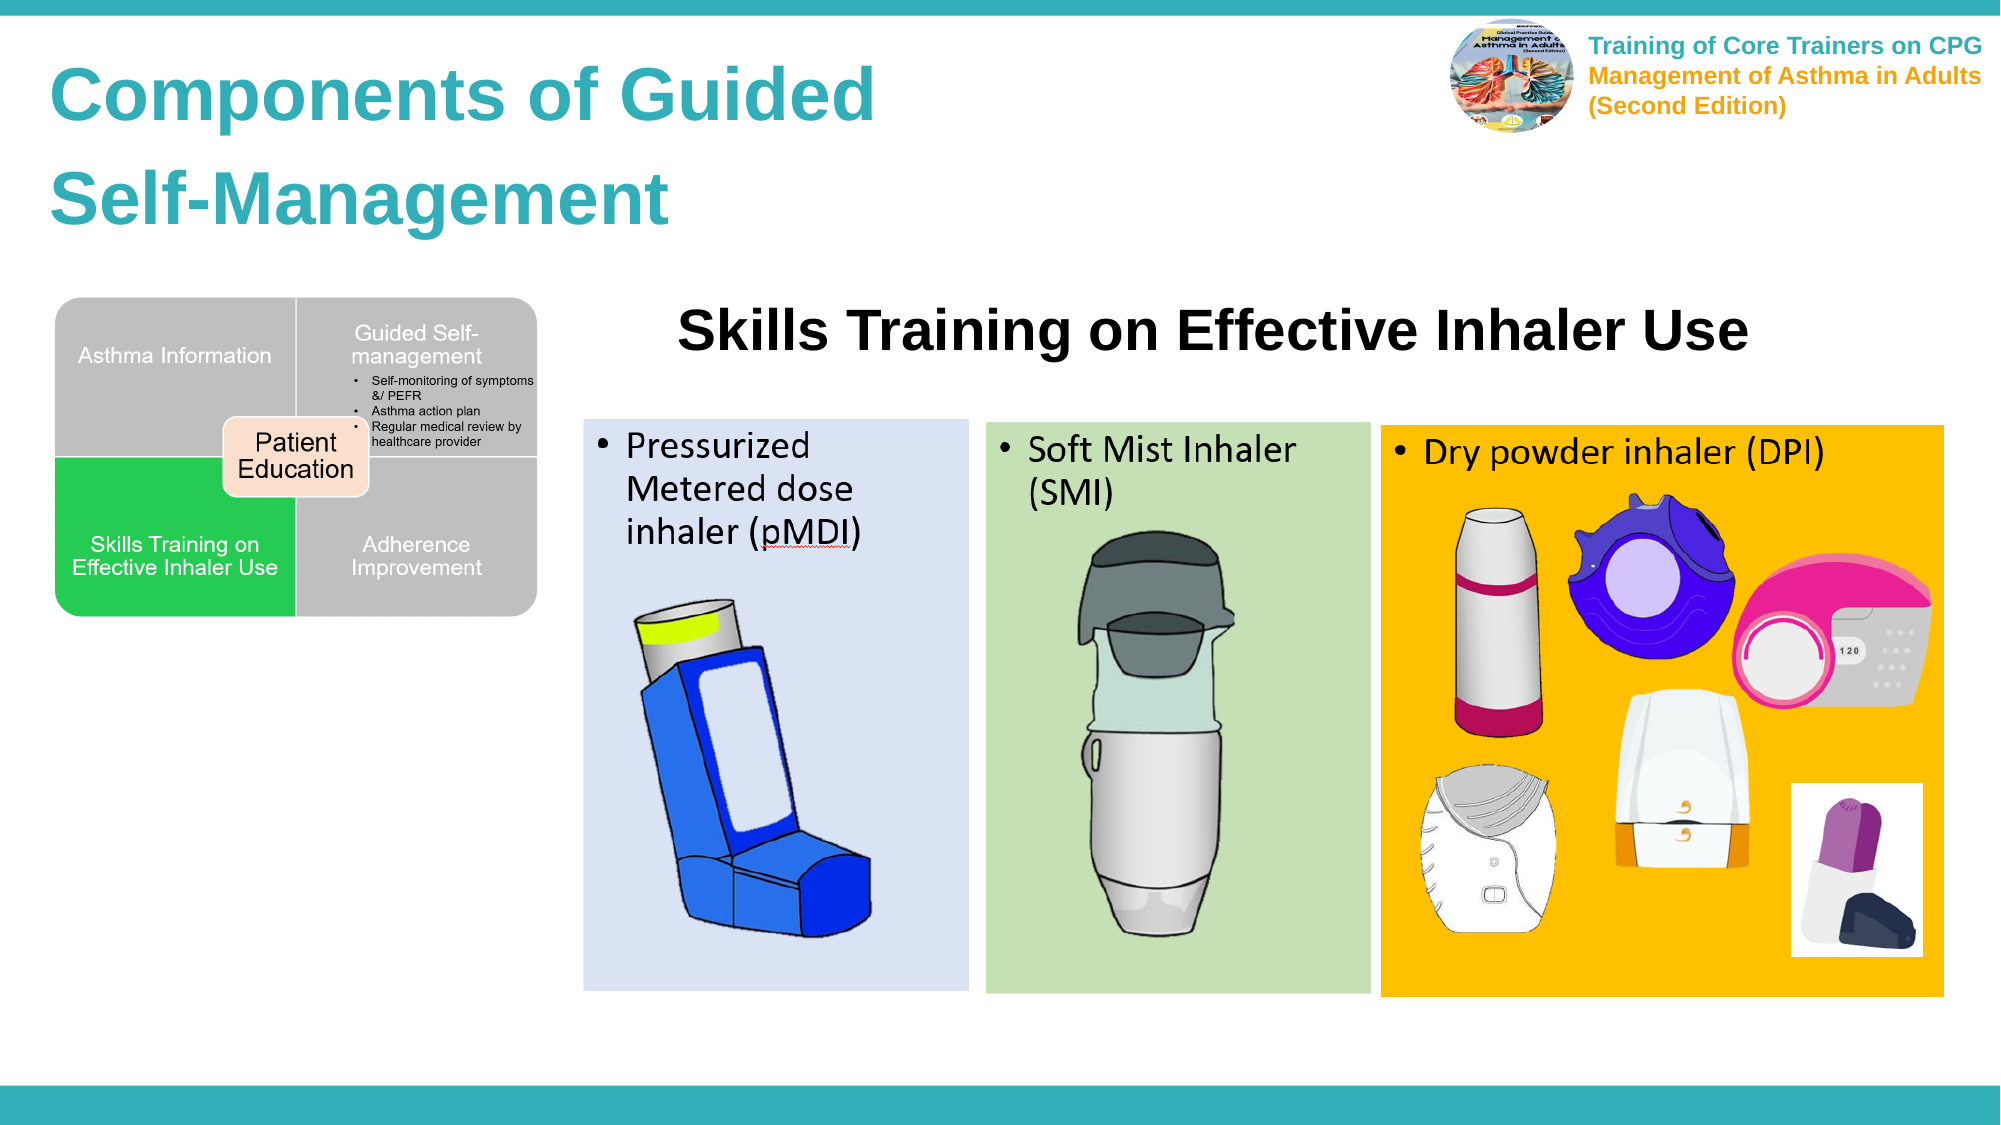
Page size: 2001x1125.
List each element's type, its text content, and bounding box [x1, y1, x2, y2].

list Components of Guided Self-Management [34, 79, 1639, 206]
picture [34, 284, 540, 622]
text_box Skills Training on Effective Inhaler Use [569, 284, 1860, 370]
picture [569, 402, 1958, 1024]
picture [1449, 18, 1574, 79]
